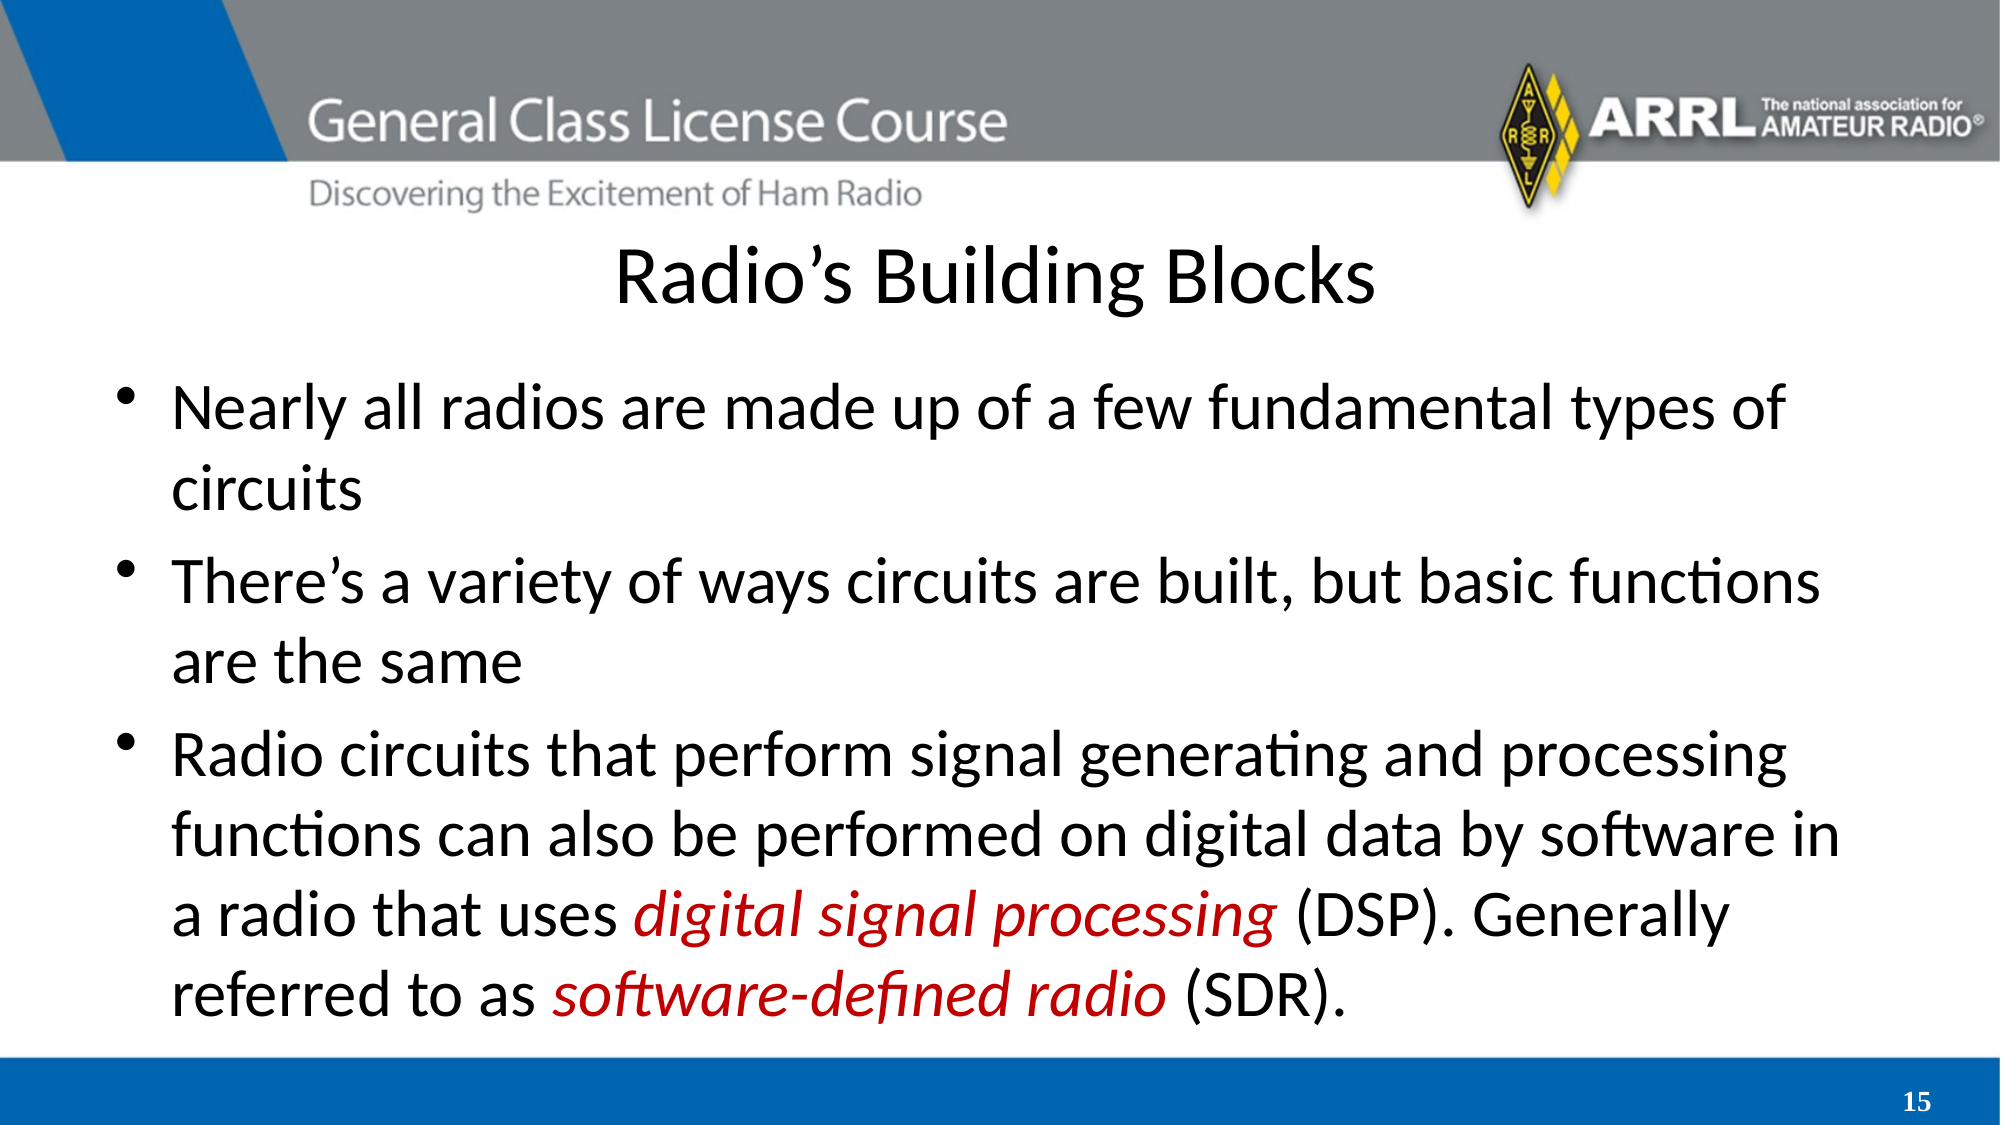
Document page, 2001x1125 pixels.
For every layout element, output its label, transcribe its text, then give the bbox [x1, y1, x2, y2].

list Nearly all radios are made up of a few fundamental types of circuits There’s a variety of ways circuits are built, but basic functions are the same Radio circuits that perform signal generating and processing functions can also be performed on digital data by software in a radio that uses digital signal processing (DSP). Generally referred to as software-defined radio (SDR). [99, 355, 1900, 1075]
title Radio’s Building Blocks [96, 212, 1897, 356]
picture [0, 0, 2001, 1125]
